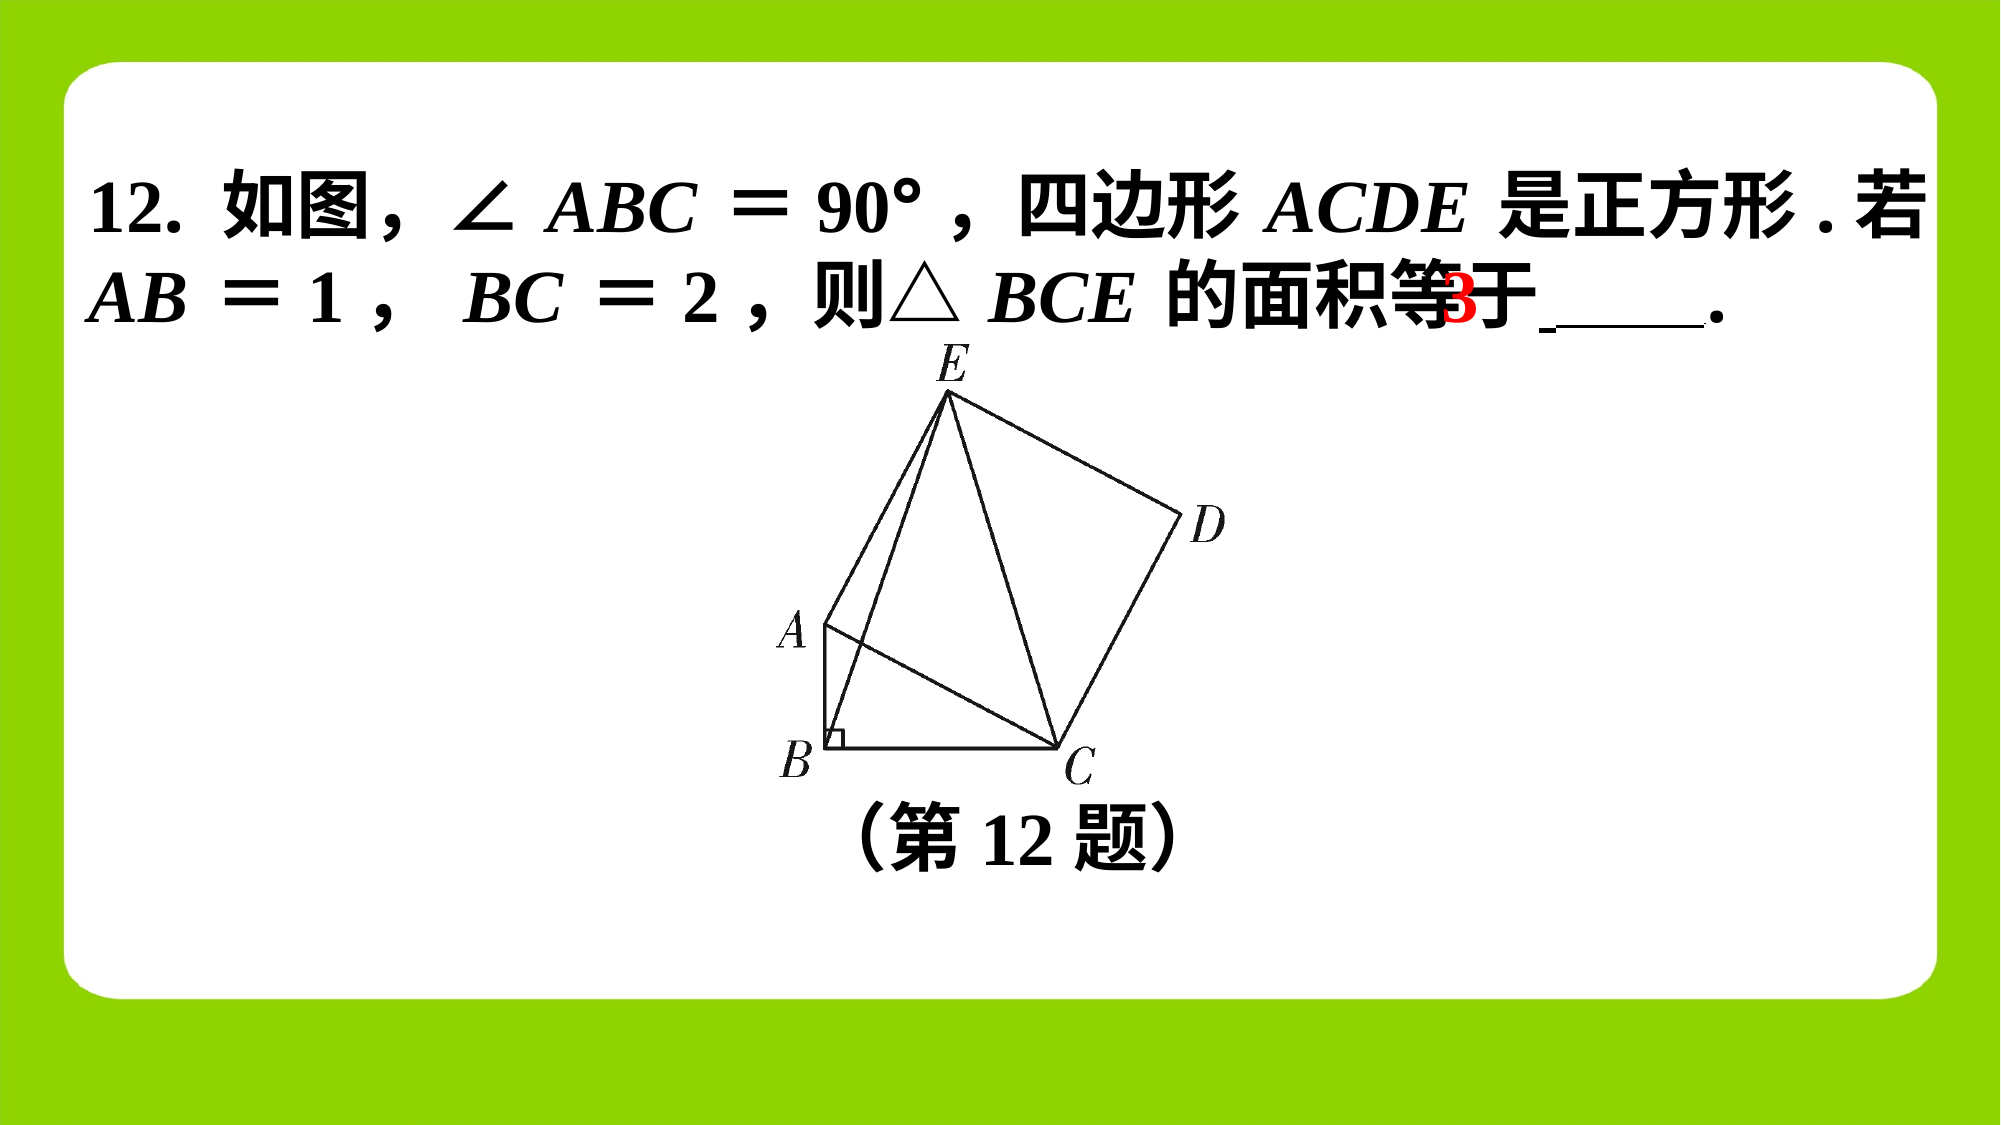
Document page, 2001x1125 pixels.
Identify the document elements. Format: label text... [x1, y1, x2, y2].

text_box 3 [1427, 239, 1570, 345]
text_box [775, 344, 1225, 882]
text_box 12. 如图，∠ABC＝90°，四边形ACDE是正方形.若 AB＝1，BC＝2，则△BCE的面积等于 ⁠. [88, 157, 1974, 339]
picture [0, 0, 2001, 1125]
